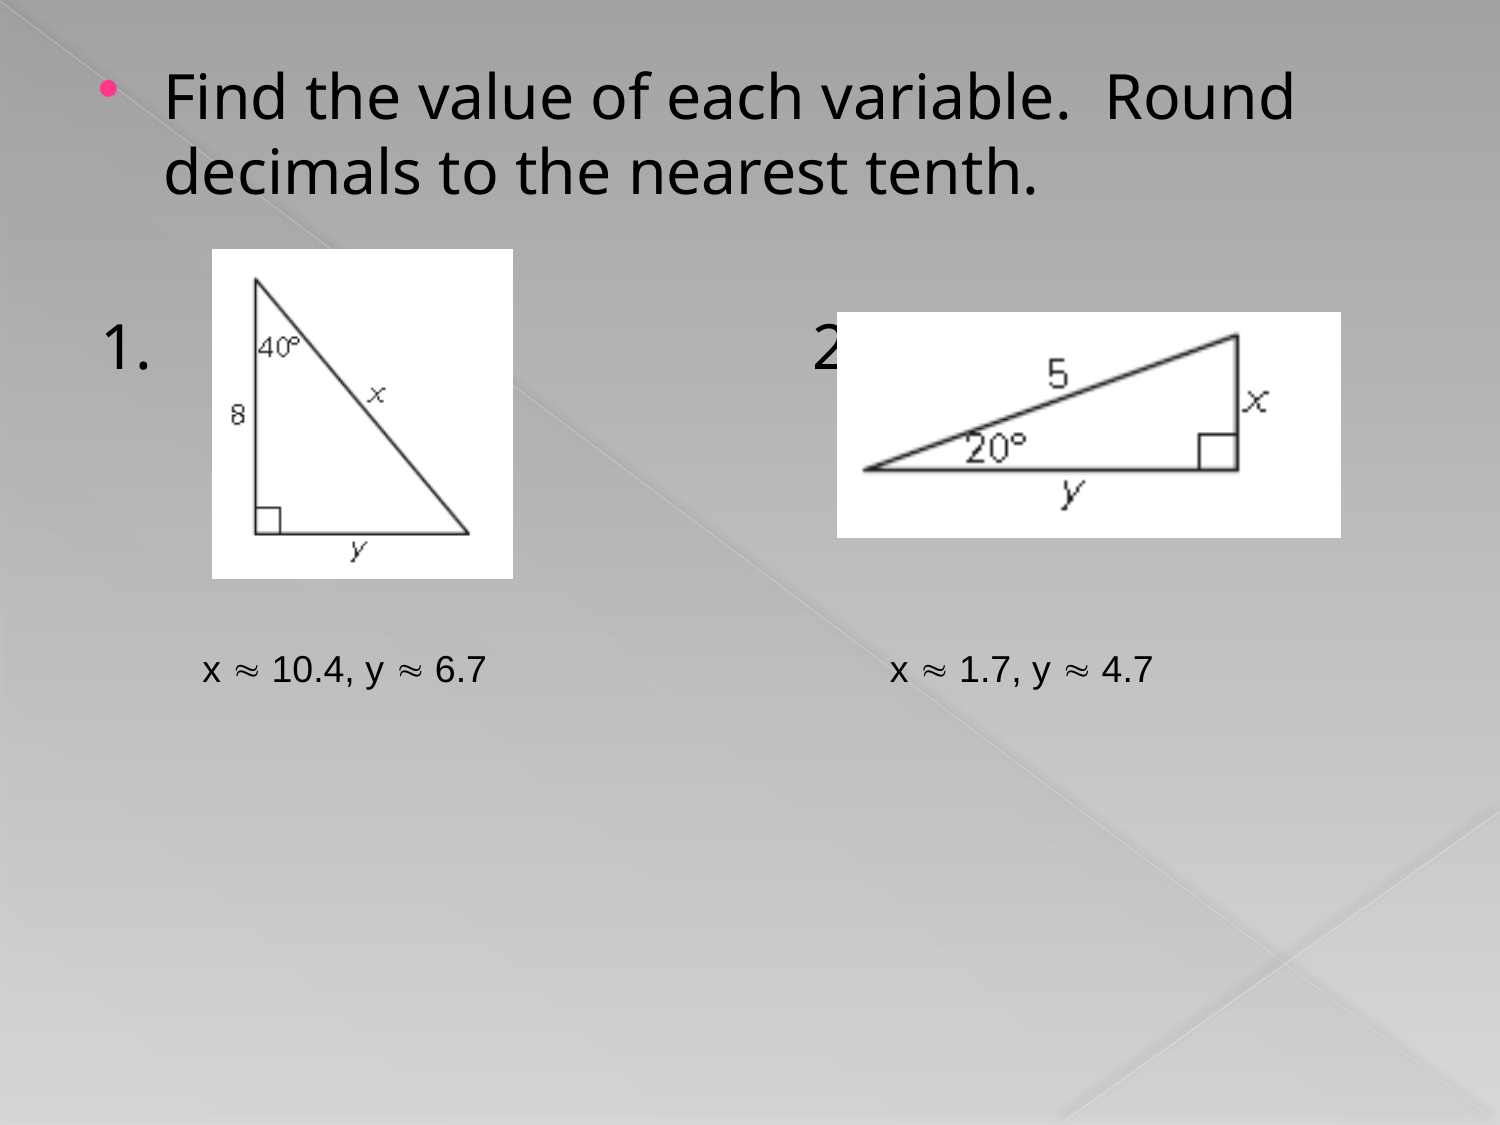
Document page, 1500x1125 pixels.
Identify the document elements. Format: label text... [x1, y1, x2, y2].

list Find the value of each variable. Round decimals to the nearest tenth. 1. 2. [75, 50, 1425, 800]
picture [212, 249, 513, 579]
text_box x  10.4, y  6.7 [187, 637, 588, 698]
picture [837, 312, 1341, 538]
text_box x  1.7, y  4.7 [875, 637, 1275, 698]
